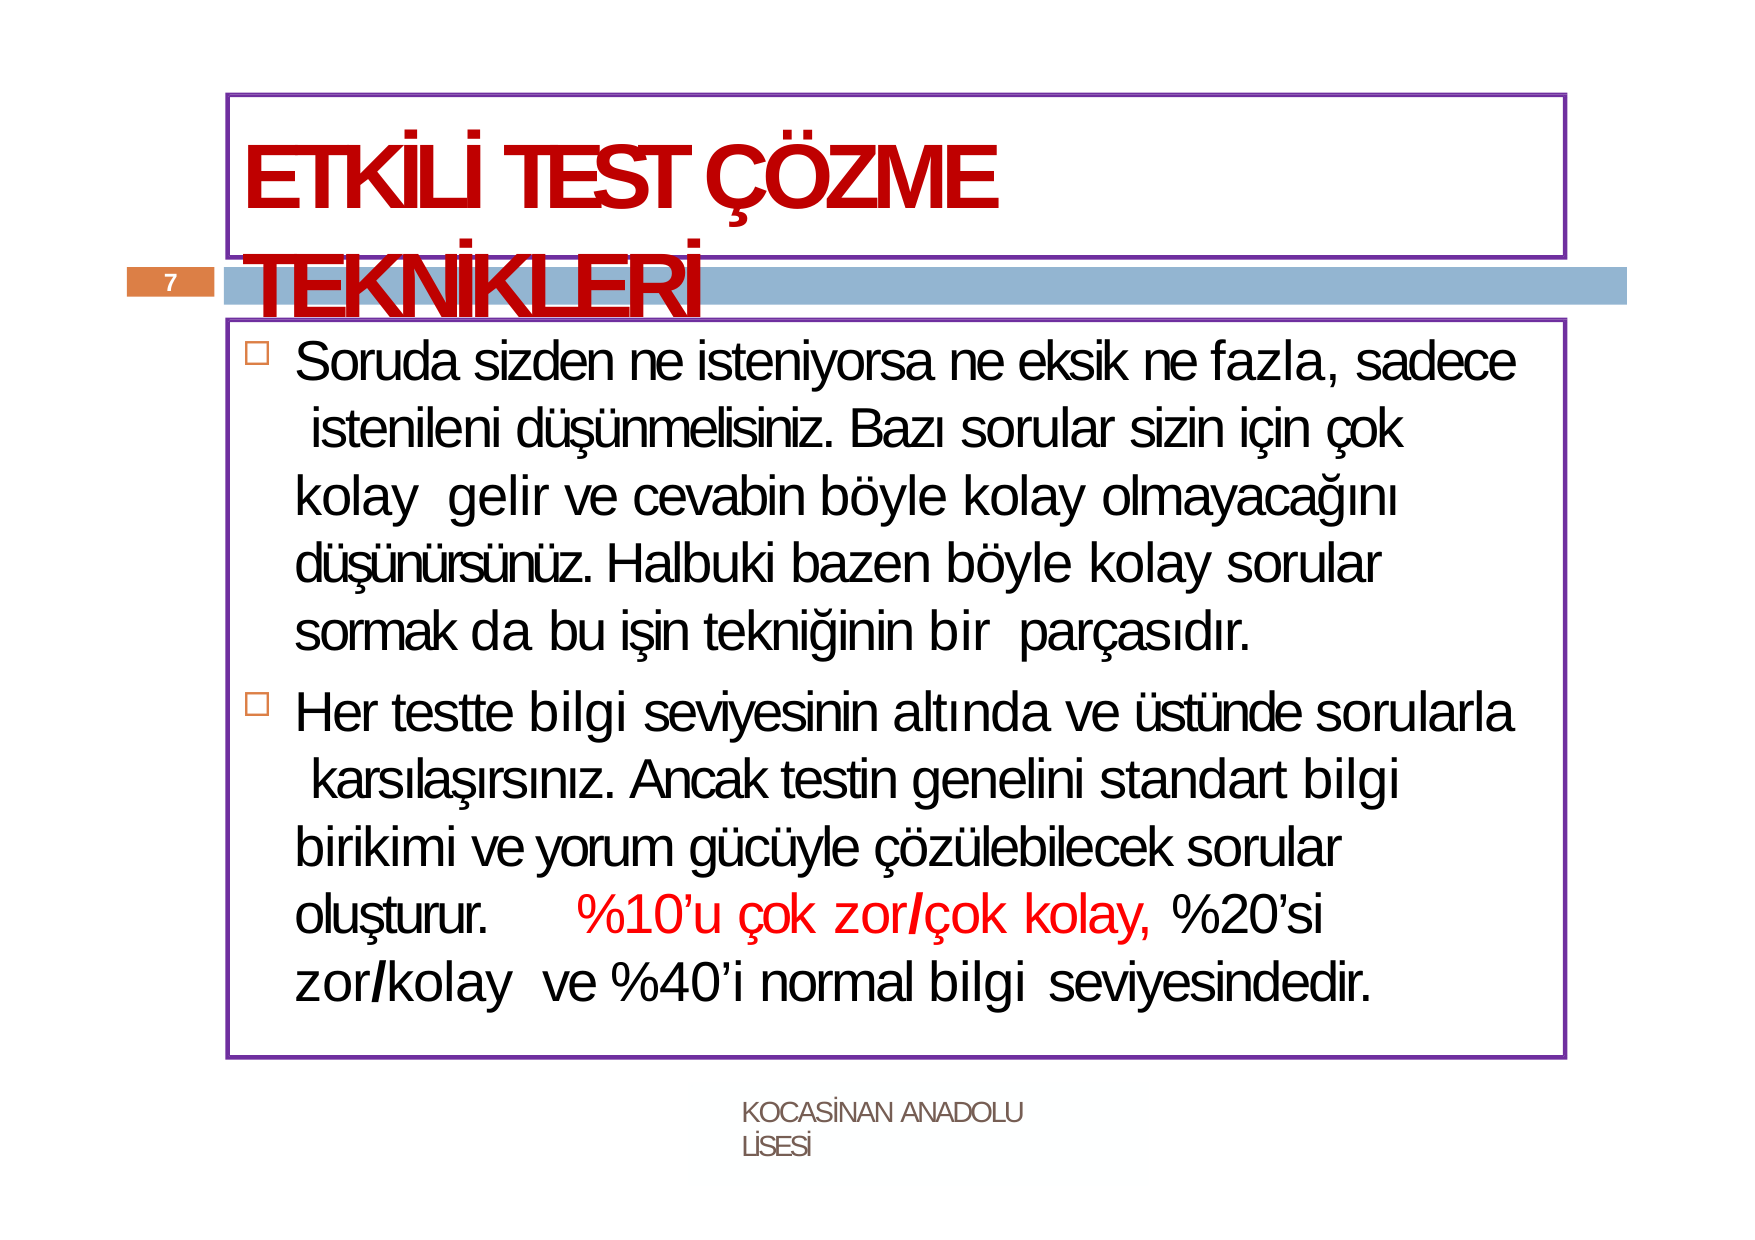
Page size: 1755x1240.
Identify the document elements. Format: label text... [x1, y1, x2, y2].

text_box 7 [126, 267, 215, 297]
text_box Soruda sizden ne isteniyorsa ne eksik ne fazla, sadece istenileni düşünmelisiniz. Bazı sorular sizin için çok kolay gelir ve cevabin böyle kolay olmayacağını düşünürsünüz. Halbuki bazen böyle kolay sorular sormak da bu işin tekniğinin bir parçasıdır. Her testte bilgi seviyesinin altında ve üstünde sorularla karsılaşırsınız. Ancak testin genelini standart bilgi birikimi ve yorum gücüyle çözülebilecek sorular oluşturur. %10’u çok zor/çok kolay, %20’si zor/kolay ve %40’i normal bilgi seviyesindedir. [240, 321, 1525, 1013]
text_box [685, 1079, 1152, 1189]
text_box [225, 317, 1568, 1060]
text_box KOCASİNAN ANADOLU LİSESİ [739, 1093, 1104, 1162]
title ETKİLİ TEST ÇÖZME TEKNİKLERİ [240, 114, 1476, 337]
text_box [225, 92, 1568, 260]
